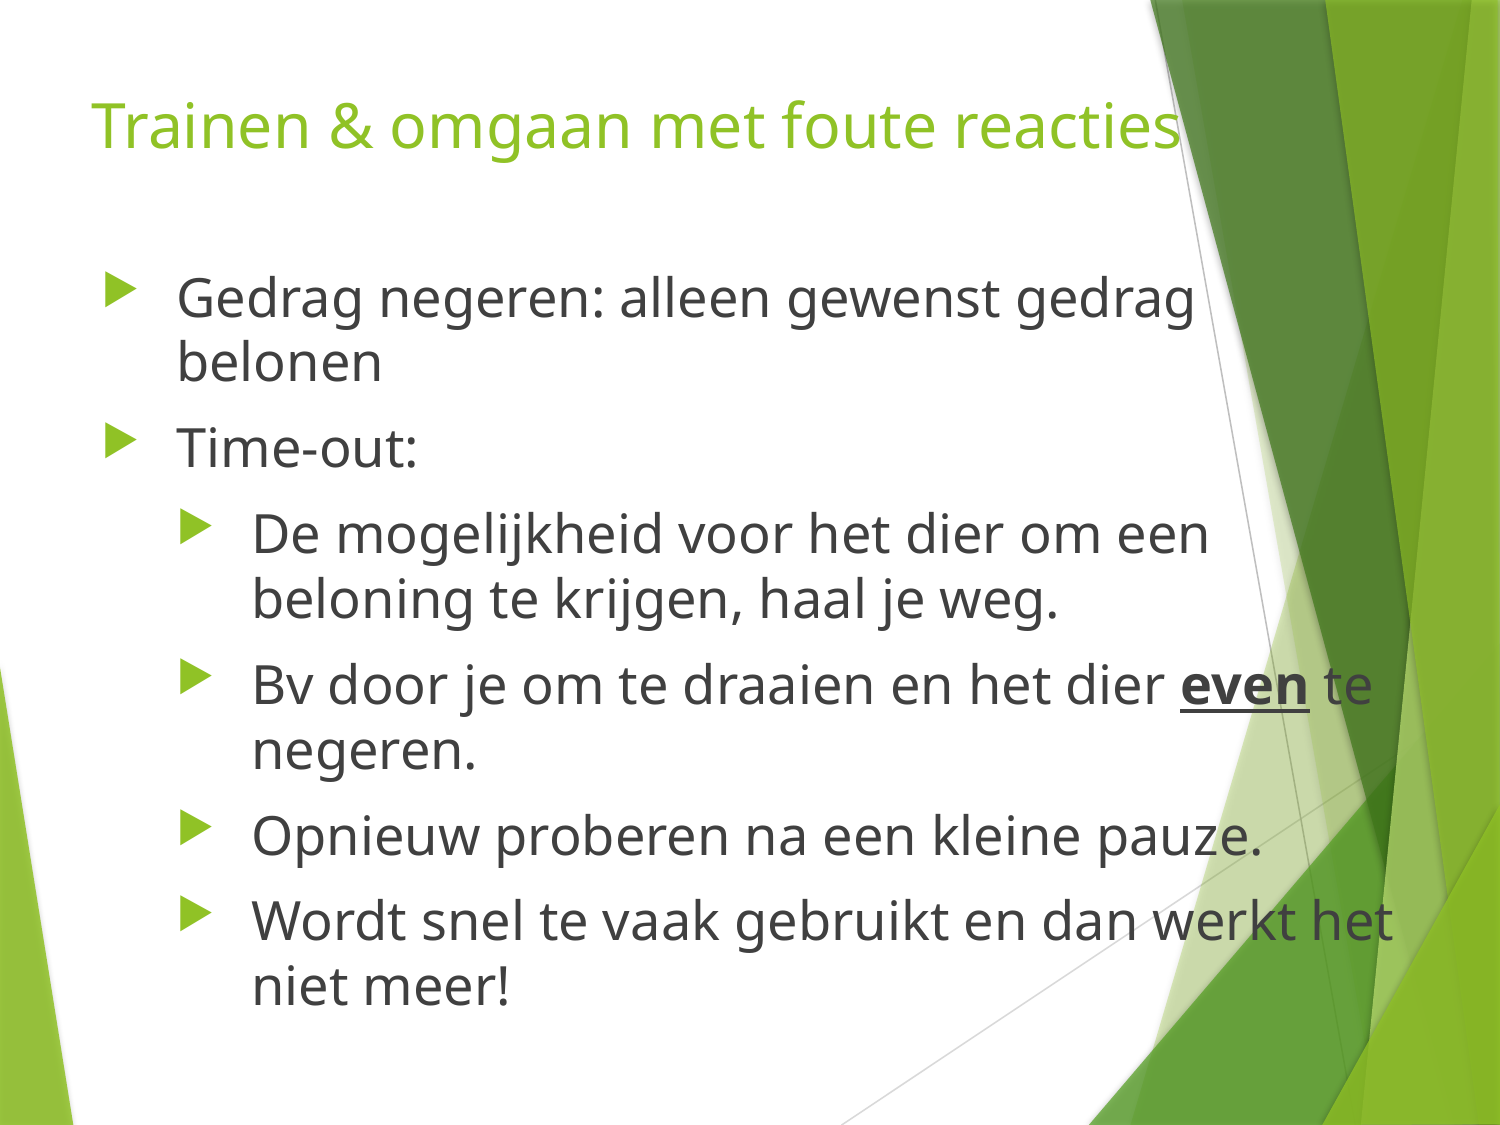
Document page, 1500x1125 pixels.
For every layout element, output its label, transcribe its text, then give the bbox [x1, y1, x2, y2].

title Trainen & omgaan met foute reacties [76, 78, 1427, 208]
list Gedrag negeren: alleen gewenst gedrag belonen Time-out: De mogelijkheid voor het dier om een beloning te krijgen, haal je weg. Bv door je om te draaien en het dier even te negeren. Opnieuw proberen na een kleine pauze. Wordt snel te vaak gebruikt en dan werkt het niet meer! [76, 255, 1427, 998]
